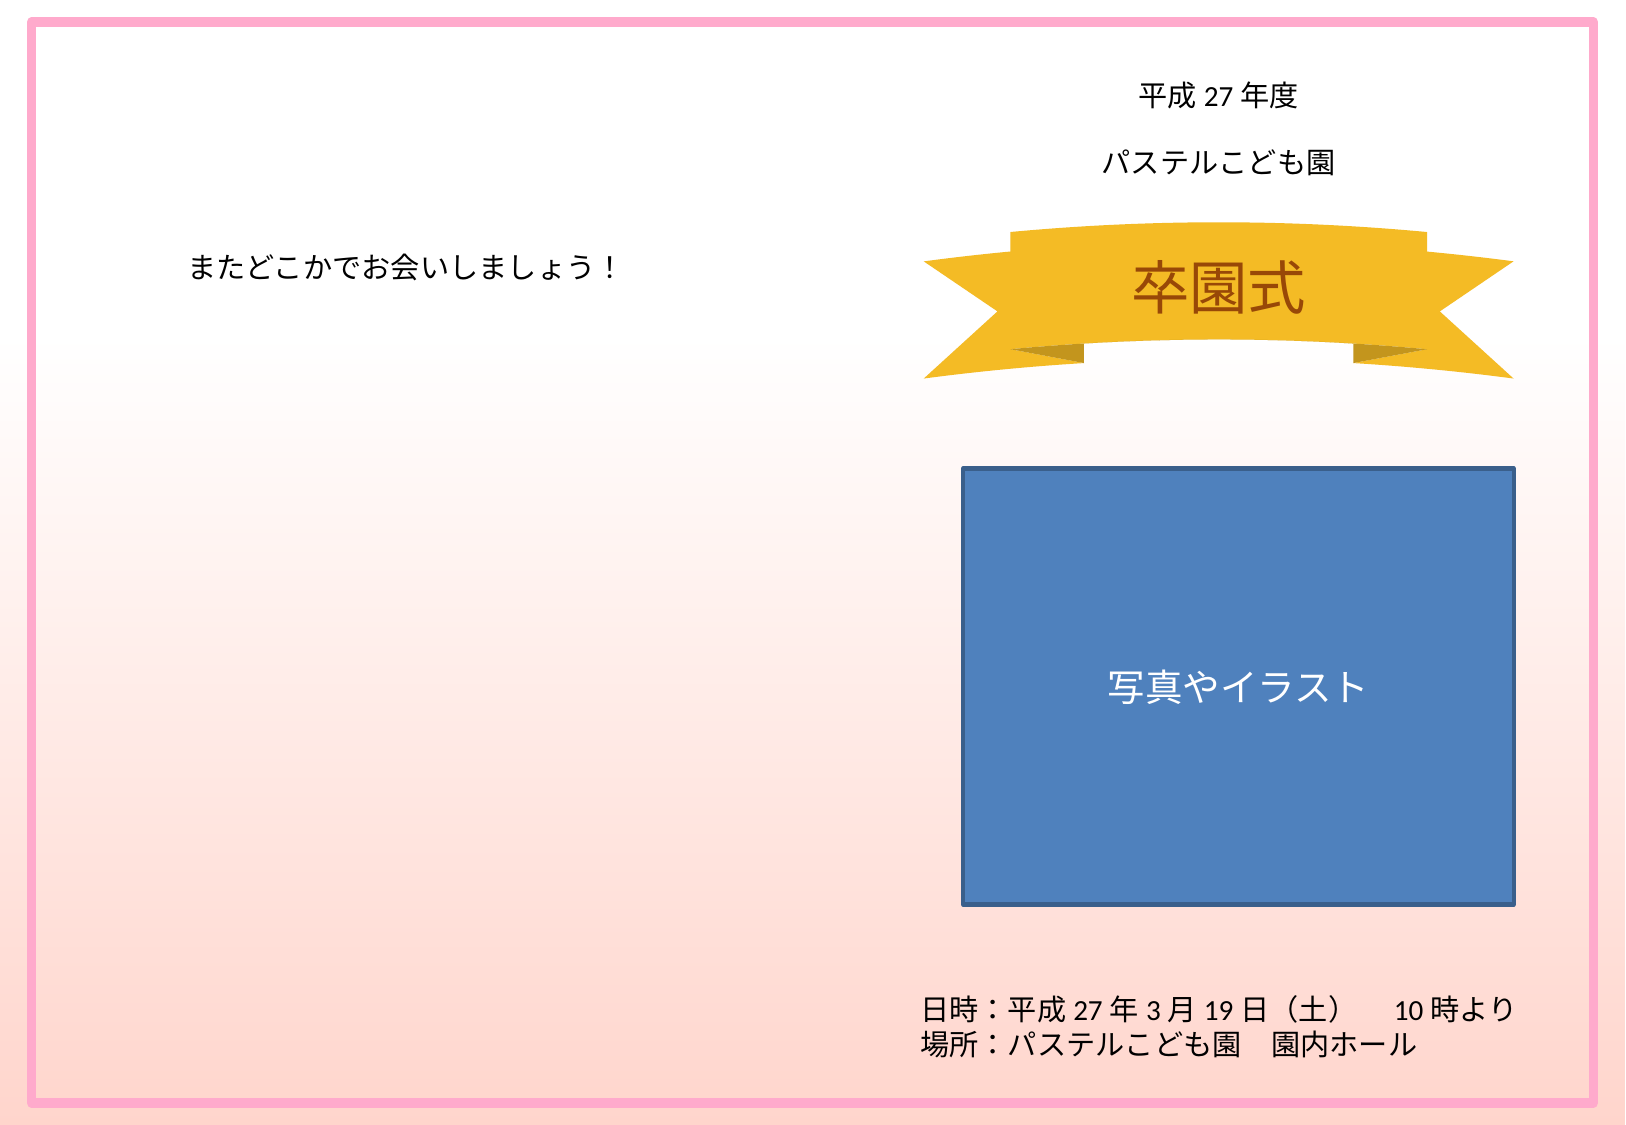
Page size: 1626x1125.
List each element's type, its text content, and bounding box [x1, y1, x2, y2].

text_box [30, 20, 1595, 1105]
text_box 平成27年度 [1123, 70, 1314, 120]
text_box 卒園式 [921, 220, 1516, 381]
text_box またどこかでお会いしましょう！ [172, 242, 640, 292]
text_box 日時：平成27年3月19日（土） 10時より 場所：パステルこども園 園内ホール [905, 984, 1533, 1069]
text_box パステルこども園 [1086, 136, 1351, 187]
text_box 写真やイラスト [961, 466, 1516, 907]
